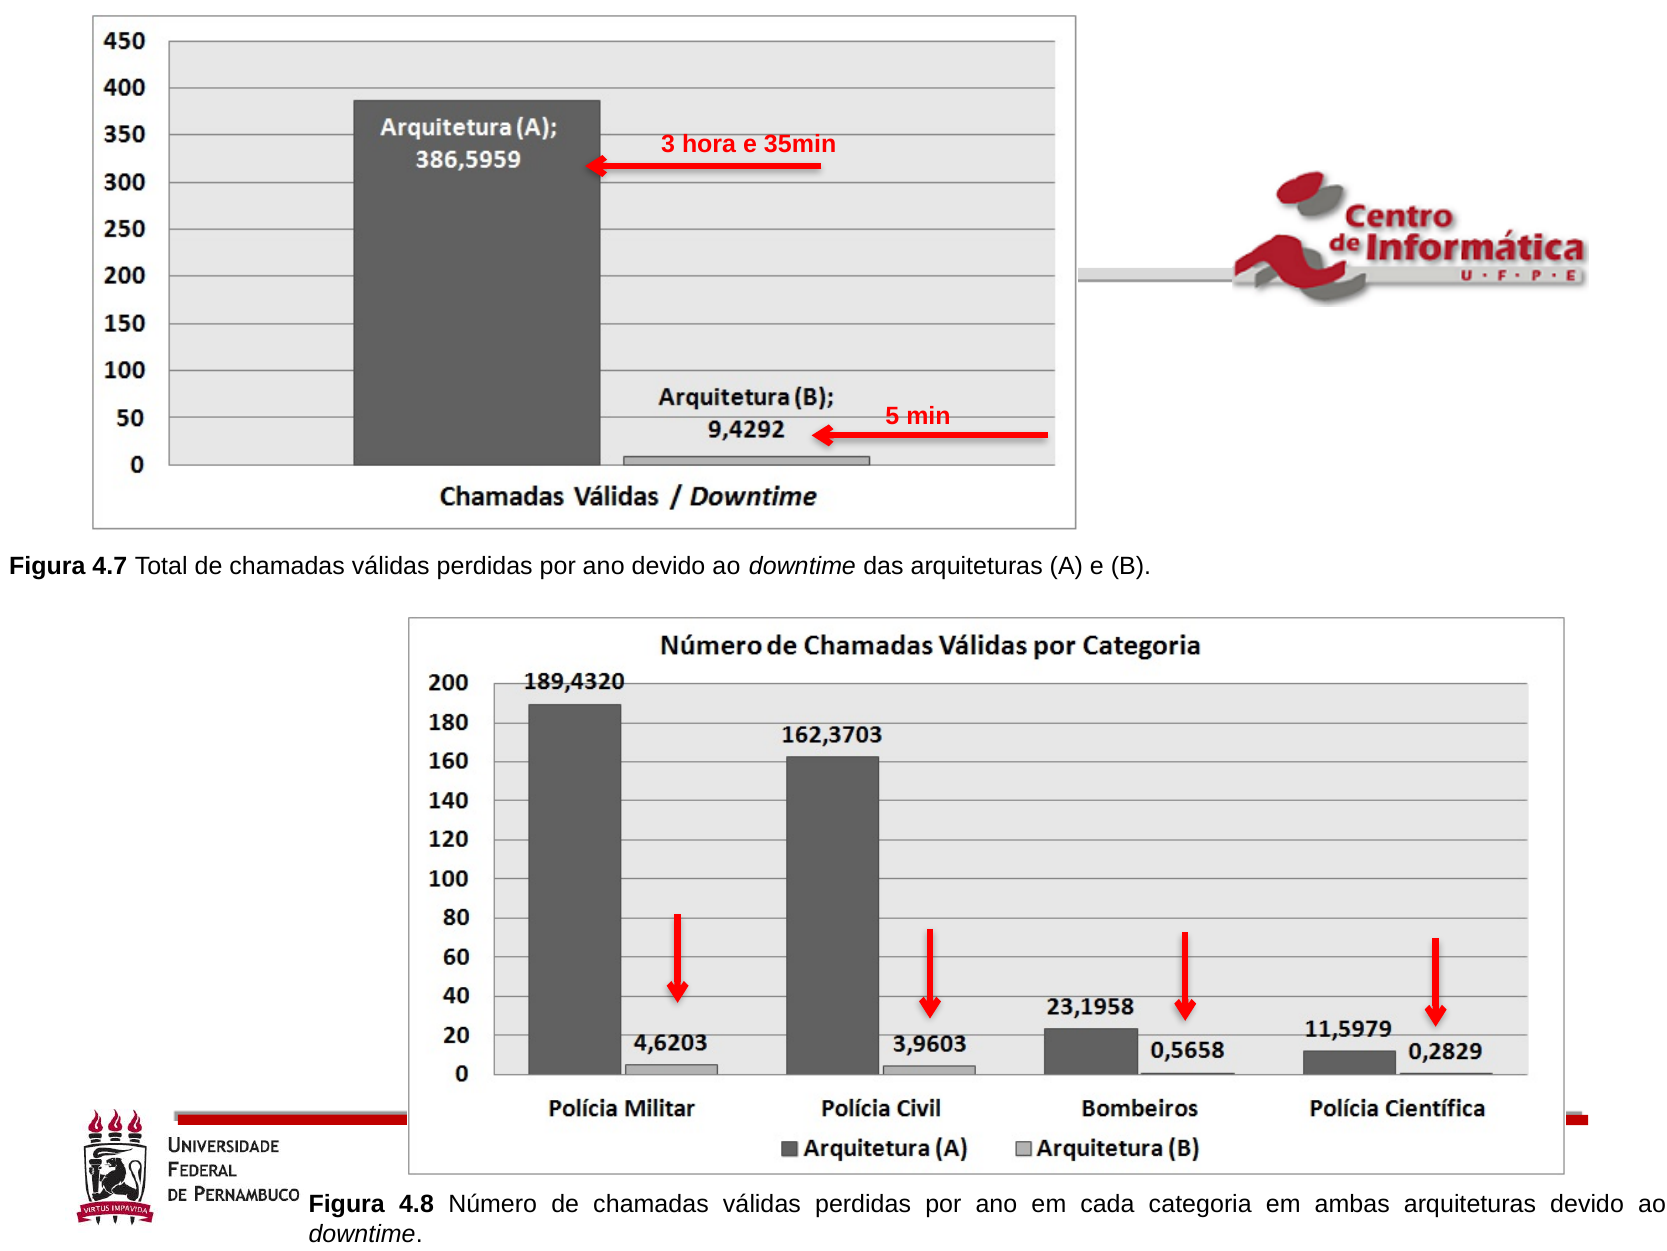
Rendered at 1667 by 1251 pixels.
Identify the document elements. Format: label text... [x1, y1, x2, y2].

picture [65, 1096, 352, 1246]
picture [407, 616, 1566, 1176]
text_box Figura 4.7 Total de chamadas válidas perdidas por ano devido ao downtime das arquiteturas (A) e (B). [0, 542, 1200, 588]
picture [90, 13, 1078, 531]
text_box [584, 120, 869, 167]
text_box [811, 391, 1094, 438]
text_box Figura 4.8 Número de chamadas válidas perdidas por ano em cada categoria em ambas arquiteturas devido ao downtime. [293, 1180, 1667, 1251]
picture [1232, 169, 1589, 307]
